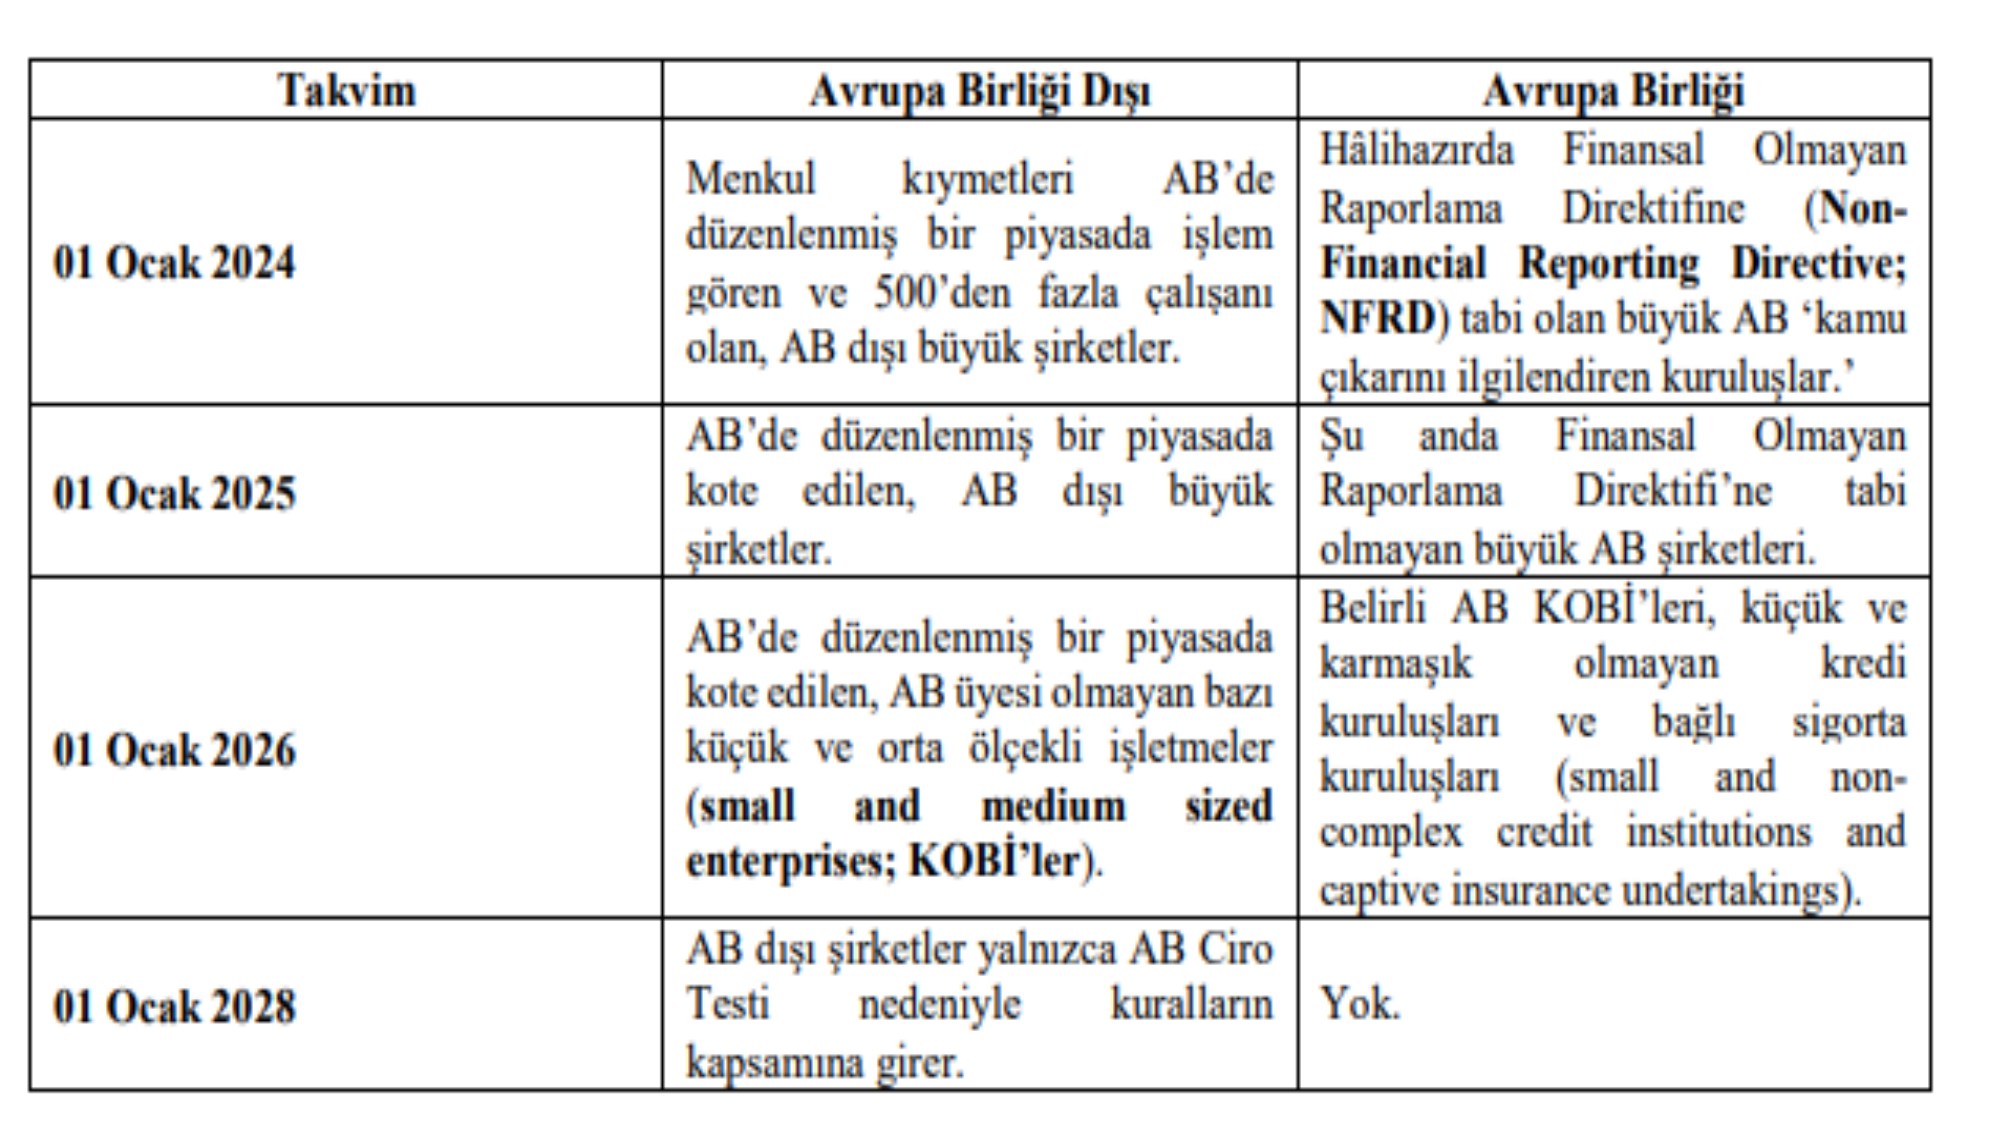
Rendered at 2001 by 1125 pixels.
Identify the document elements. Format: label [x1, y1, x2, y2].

list [20, 41, 1946, 1108]
